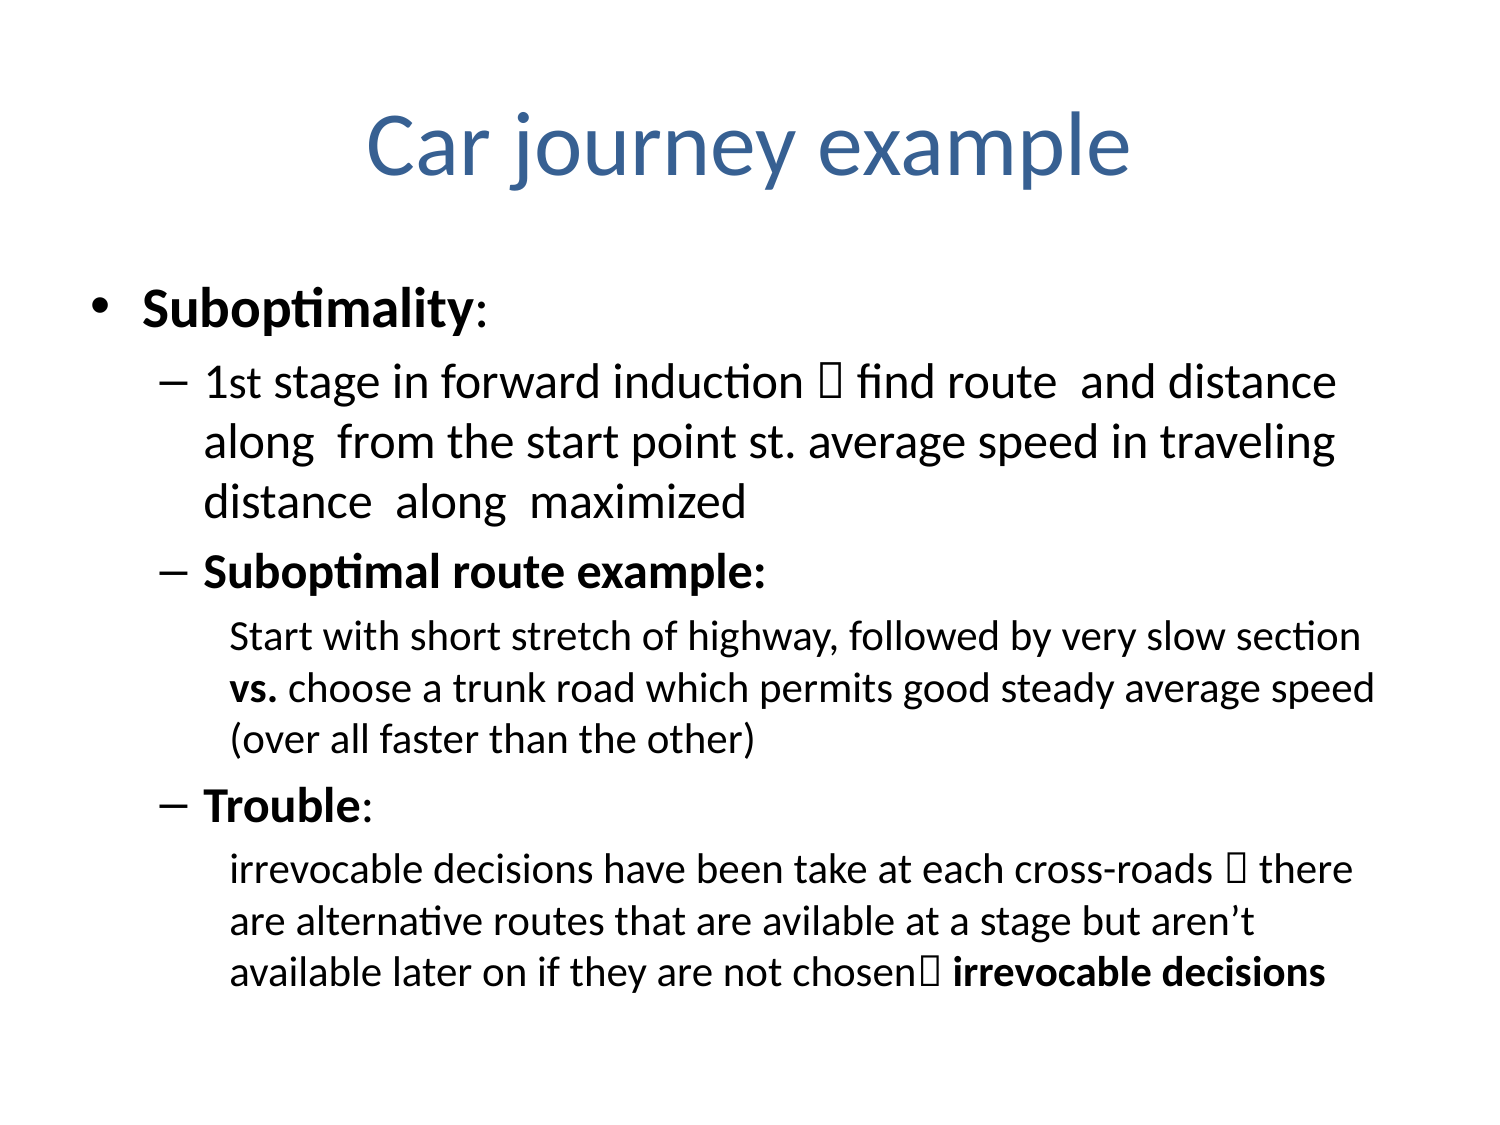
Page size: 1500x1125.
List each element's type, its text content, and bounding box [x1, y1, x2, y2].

title Car journey example [75, 45, 1425, 233]
